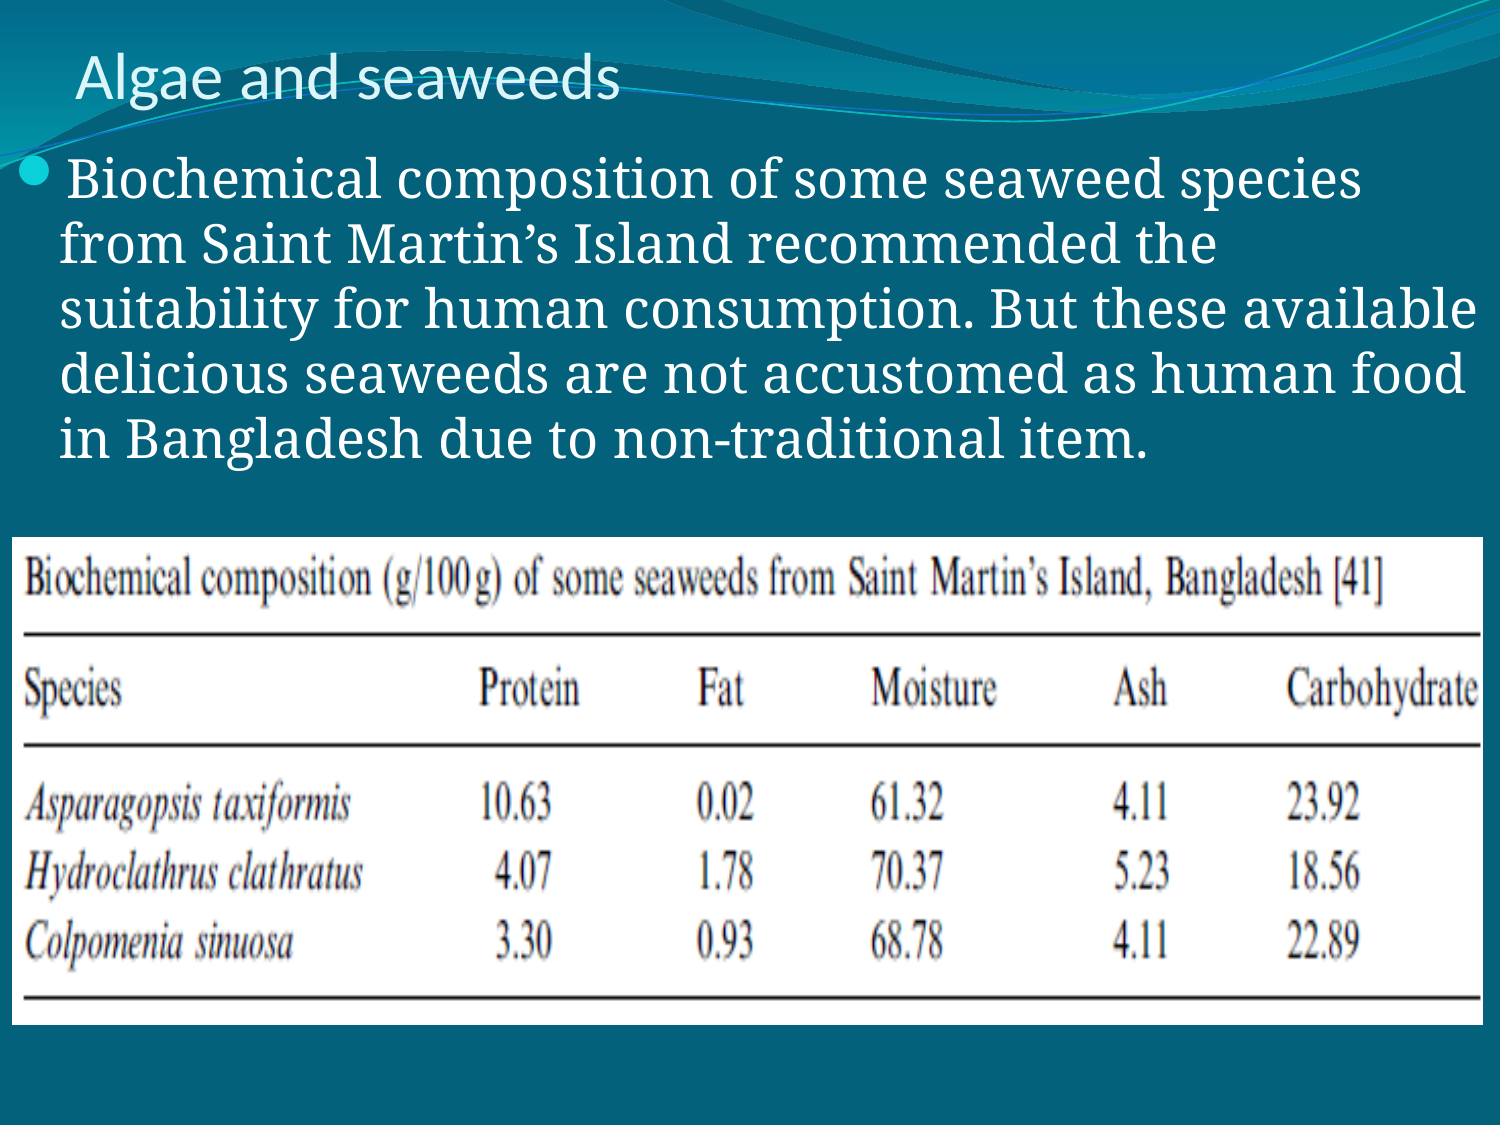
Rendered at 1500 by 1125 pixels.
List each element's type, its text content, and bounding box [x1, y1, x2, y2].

picture [13, 538, 1482, 1024]
list Biochemical composition of some seaweed species from Saint Martin’s Island recommended the suitability for human consumption. But these available delicious seaweeds are not accustomed as human food in Bangladesh due to non-traditional item. [0, 137, 1500, 563]
title Algae and seaweeds [75, 24, 1425, 113]
